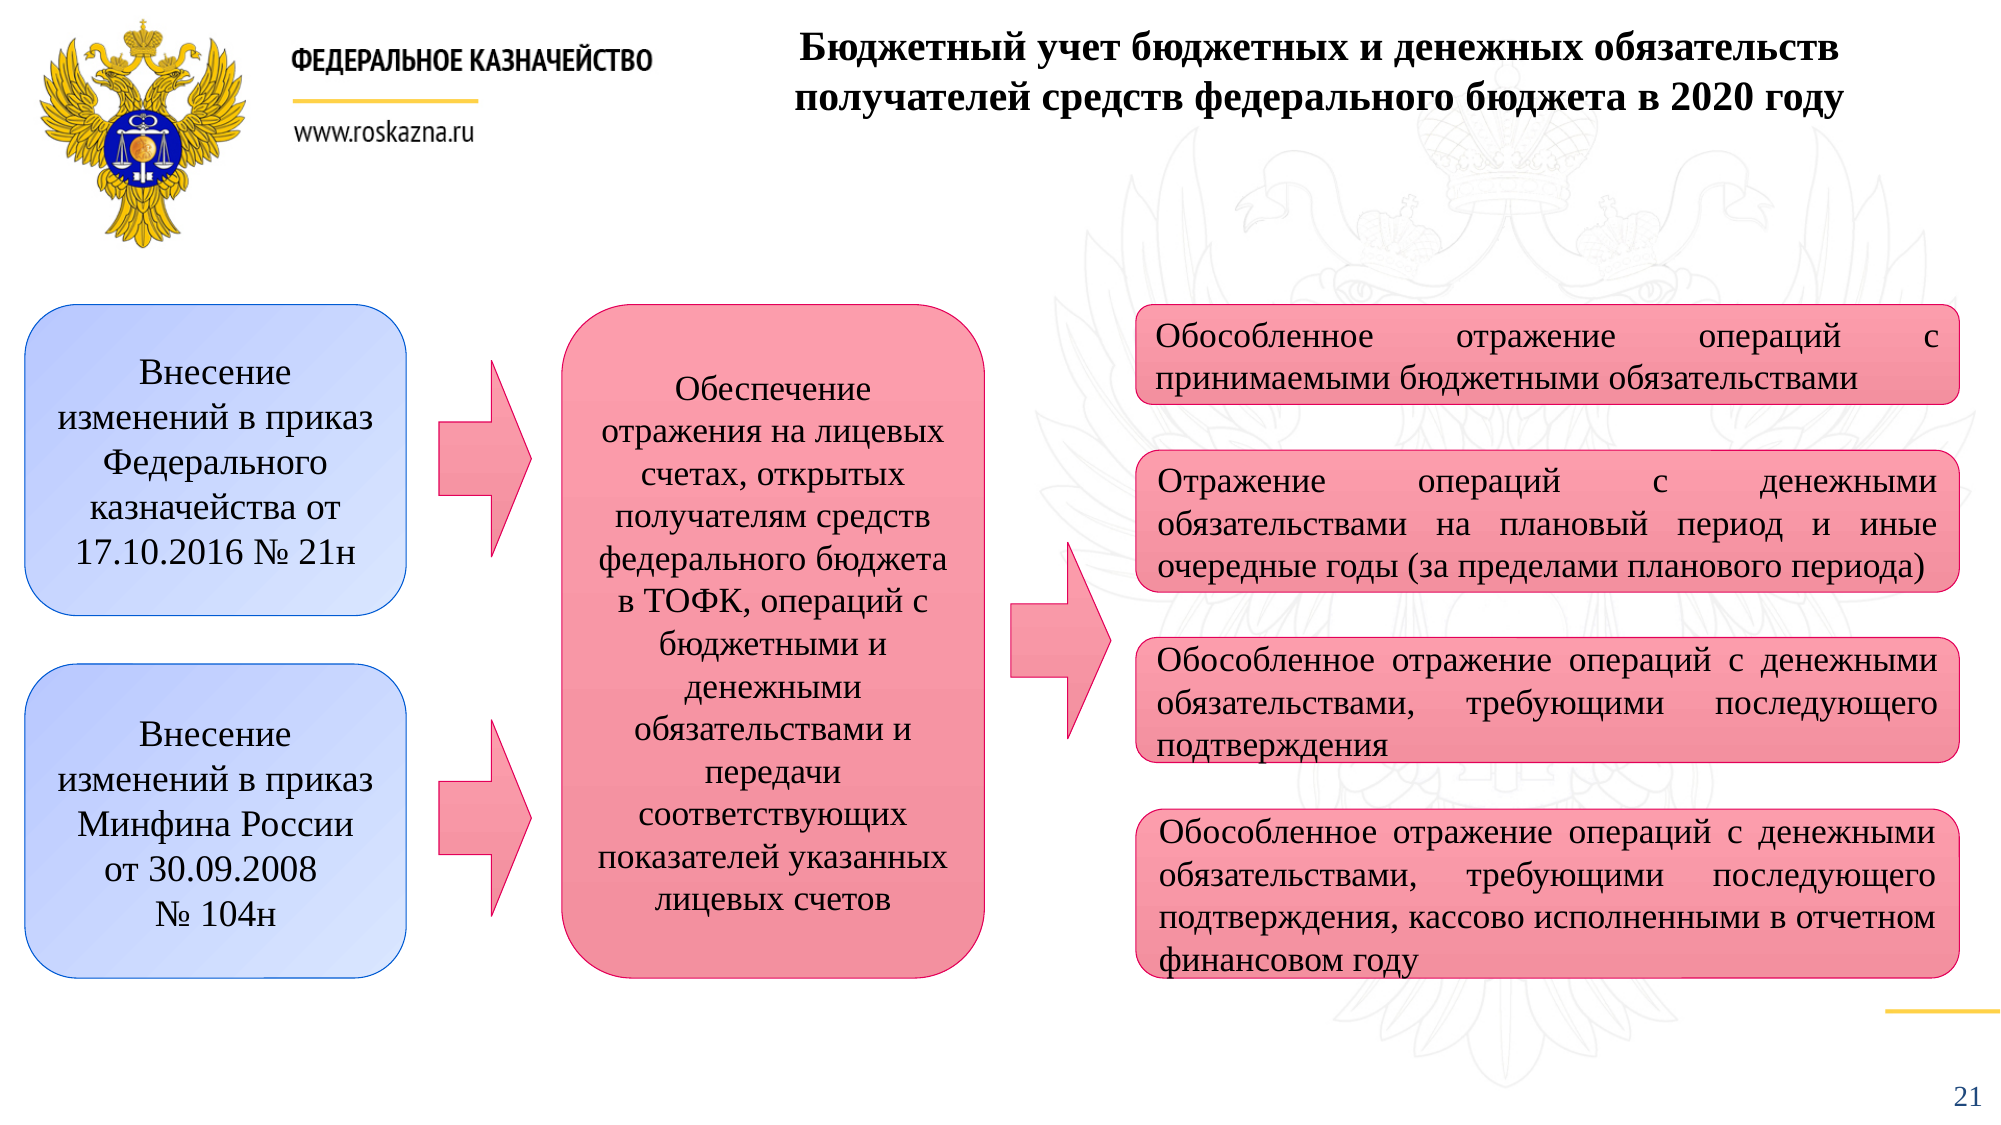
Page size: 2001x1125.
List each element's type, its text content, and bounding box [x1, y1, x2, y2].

text_box Обособленное отражение операций с принимаемыми бюджетными обязательствами [1135, 304, 1960, 405]
text_box Обособленное отражение операций с денежными обязательствами, требующими последующего подтверждения [1135, 636, 1960, 764]
text_box Отражение операций с денежными обязательствами на плановый период и иные очередные годы (за пределами планового периода) [1135, 449, 1960, 593]
picture [0, 0, 2001, 1125]
text_box Внесение изменений в приказ Федерального казначейства от 17.10.2016 № 21н [24, 304, 407, 617]
text_box [438, 719, 532, 917]
text_box Бюджетный учет бюджетных и денежных обязательств получателей средств федерального бюджета в 2020 году [641, 10, 1998, 126]
text_box [1010, 541, 1112, 740]
text_box [438, 360, 532, 558]
text_box 21 [1929, 1071, 1998, 1119]
text_box Внесение изменений в приказ Минфина России от 30.09.2008 № 104н [24, 663, 407, 979]
text_box Обеспечение отражения на лицевых счетах, открытых получателям средств федерального бюджета в ТОФК, операций с бюджетными и денежными обязательствами и передачи соответствующих показателей указанных лицевых счетов [561, 304, 985, 979]
text_box Обособленное отражение операций с денежными обязательствами, требующими последующего подтверждения, кассово исполненными в отчетном финансовом году [1135, 808, 1960, 979]
